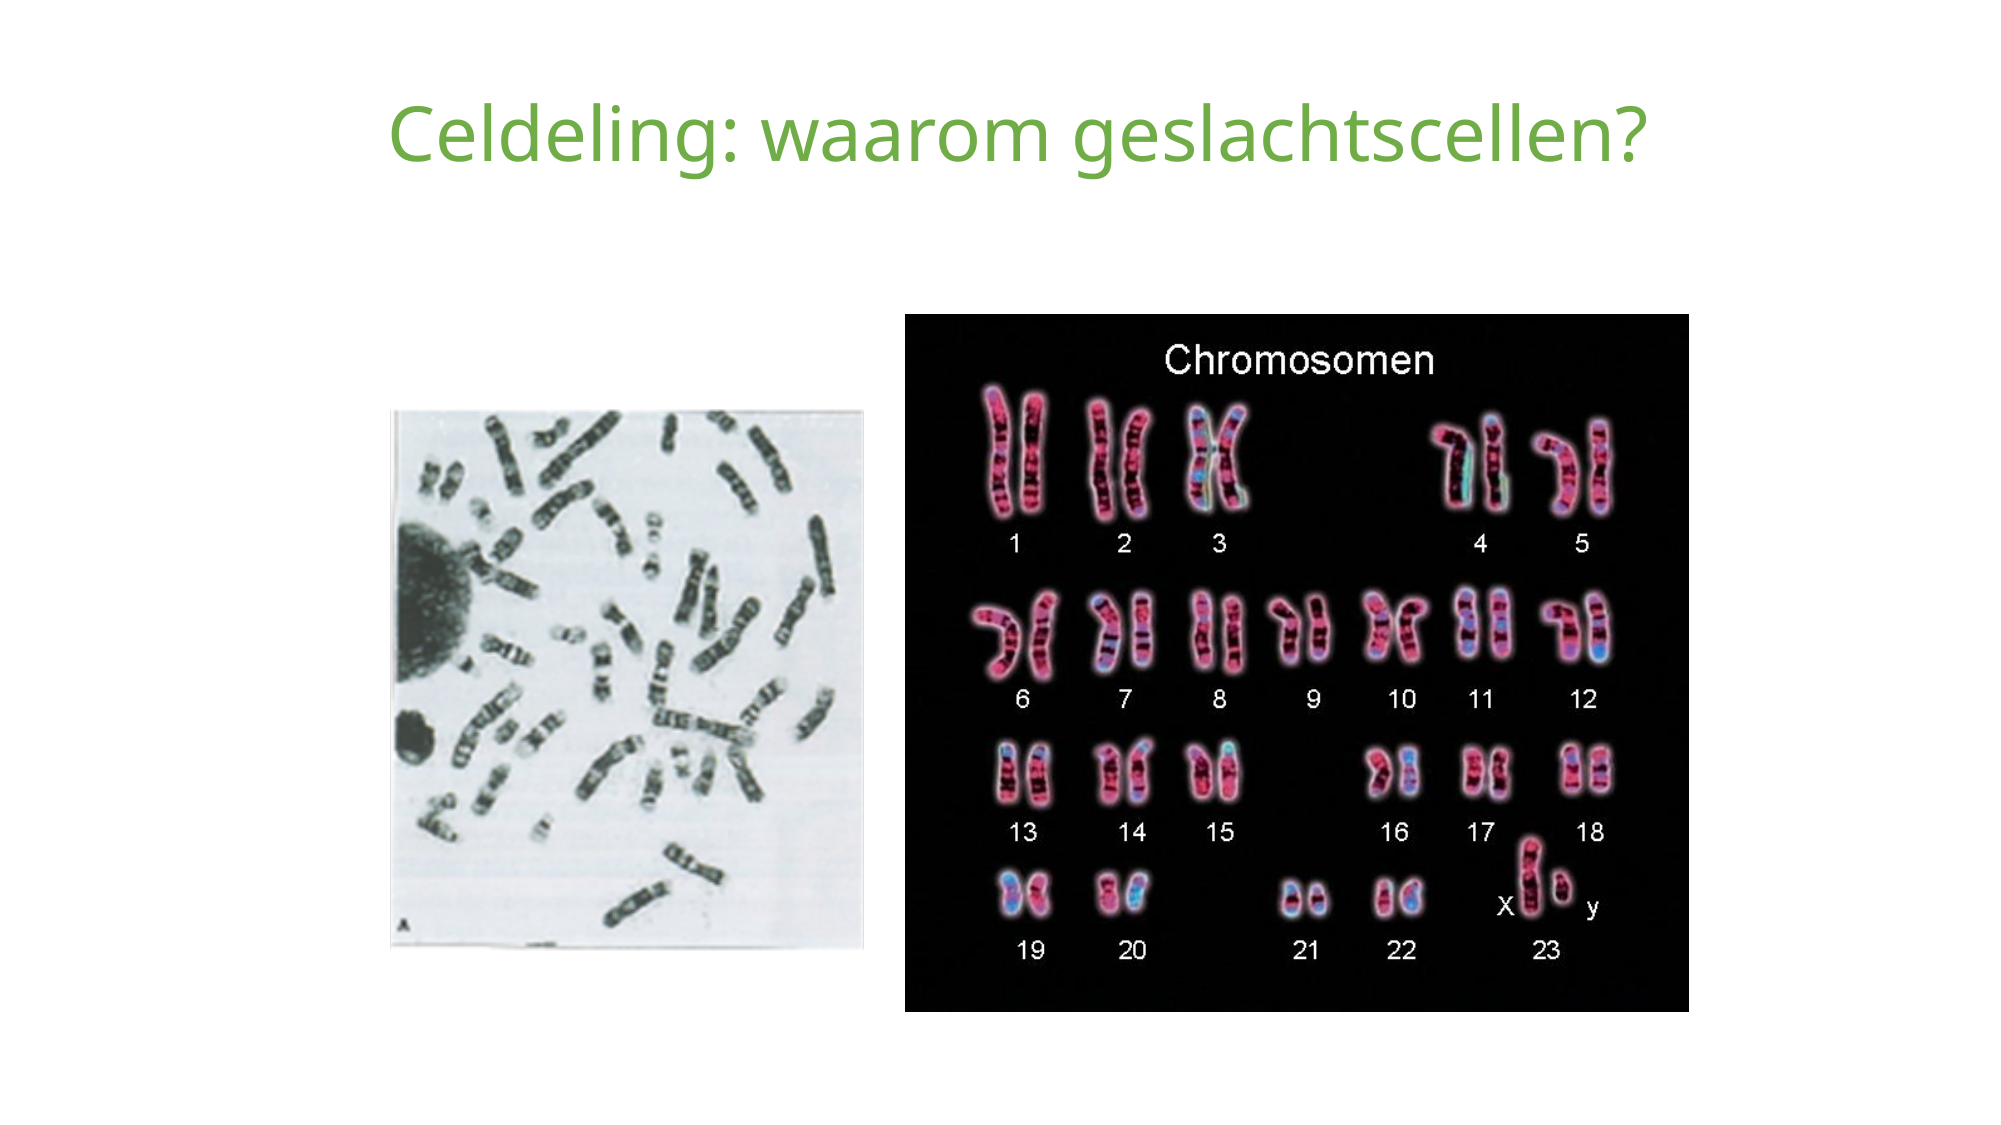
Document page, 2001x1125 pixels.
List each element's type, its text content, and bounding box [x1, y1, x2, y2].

picture [389, 408, 866, 953]
text_box Celdeling: waarom geslachtscellen? [342, 37, 1693, 225]
picture [905, 314, 1689, 1012]
